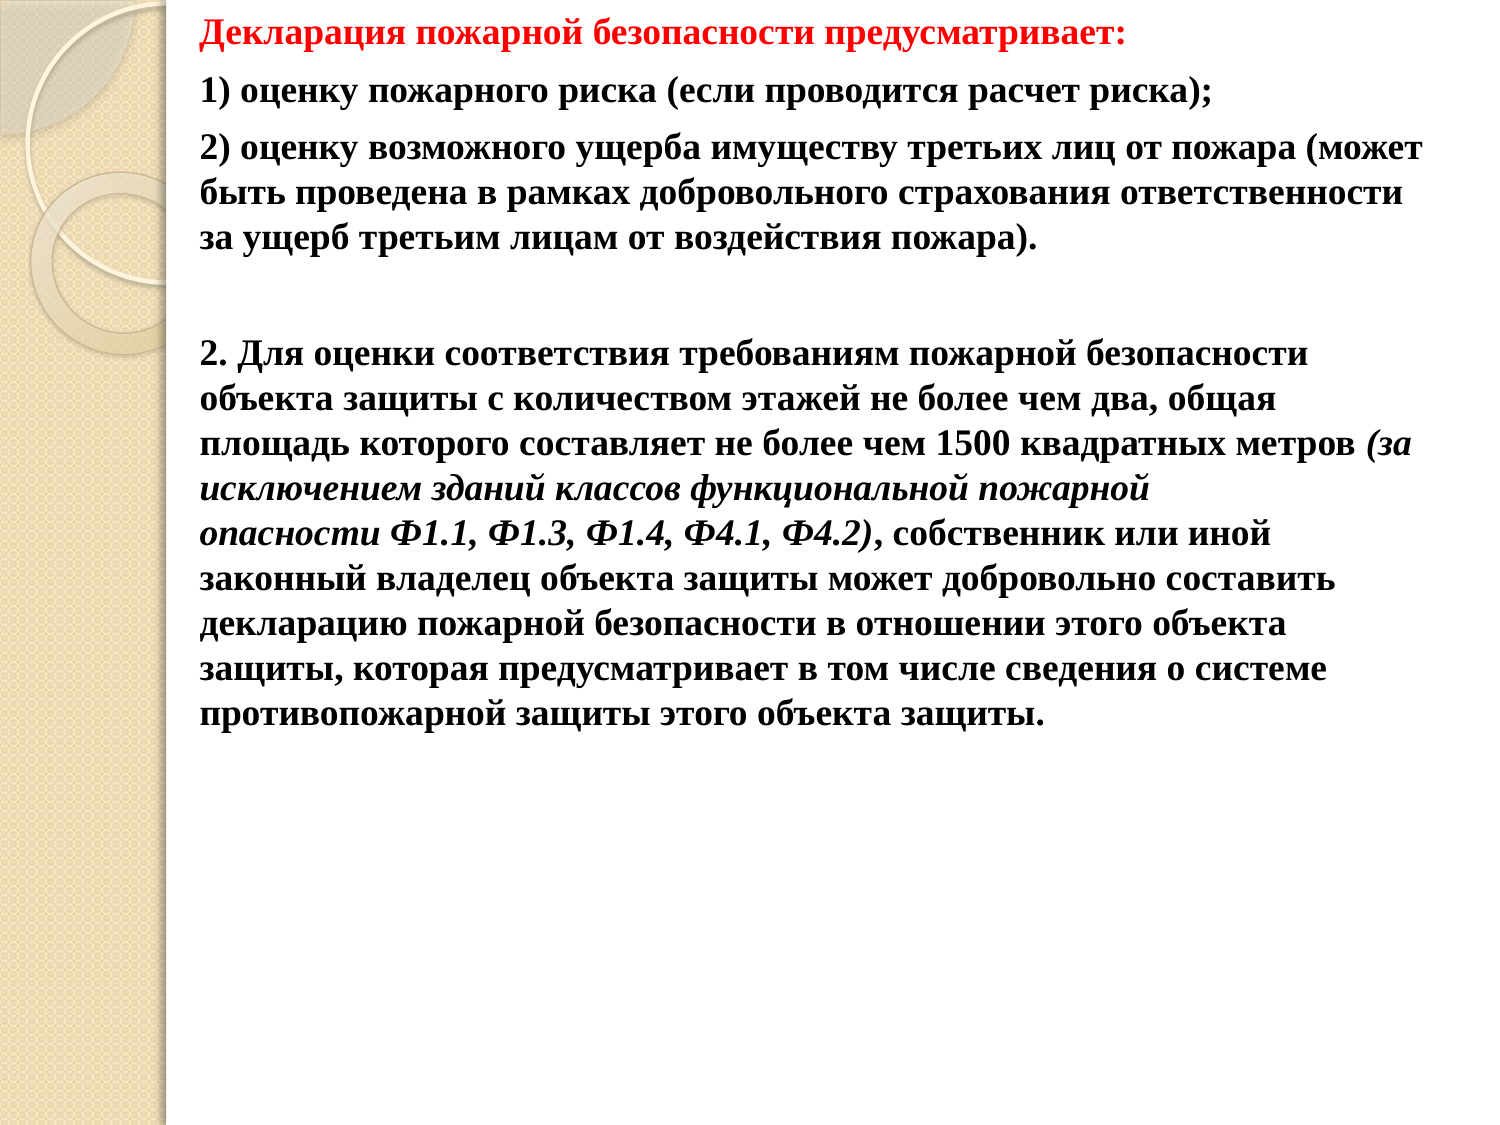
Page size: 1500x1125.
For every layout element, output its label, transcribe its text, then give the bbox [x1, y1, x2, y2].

list Декларация пожарной безопасности предусматривает: 1) оценку пожарного риска (если проводится расчет риска); 2) оценку возможного ущерба имуществу третьих лиц от пожара (может быть проведена в рамках добровольного страхования ответственности за ущерб третьим лицам от воздействия пожара). 2. Для оценки соответствия требованиям пожарной безопасности объекта защиты с количеством этажей не более чем два, общая площадь которого составляет не более чем 1500 квадратных метров (за исключением зданий классов функциональной пожарной опасности Ф1.1, Ф1.3, Ф1.4, Ф4.1, Ф4.2), собственник или иной законный владелец объекта защиты может добровольно составить декларацию пожарной безопасности в отношении этого объекта защиты, которая предусматривает в том числе сведения о системе противопожарной защиты этого объекта защиты. [171, 0, 1447, 870]
